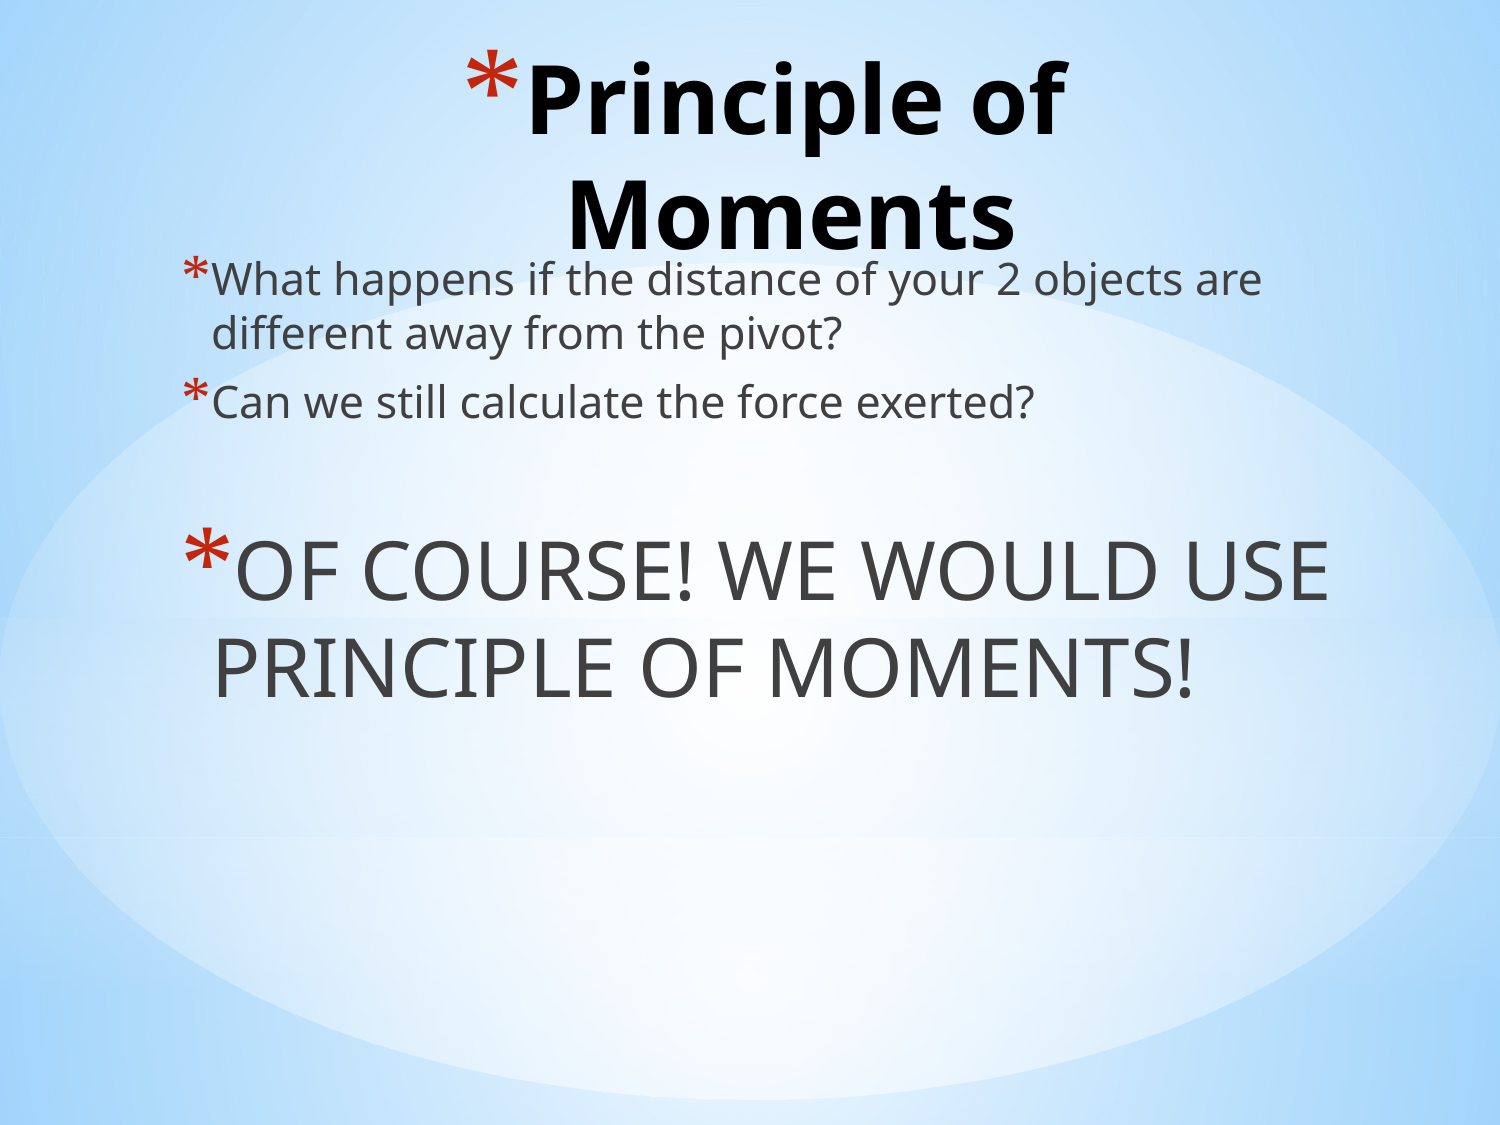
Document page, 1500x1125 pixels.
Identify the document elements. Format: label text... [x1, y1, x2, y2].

title Principle of Moments [230, 30, 1299, 219]
list What happens if the distance of your 2 objects are different away from the pivot? Can we still calculate the force exerted? OF COURSE! WE WOULD USE PRINCIPLE OF MOMENTS! [159, 243, 1365, 814]
